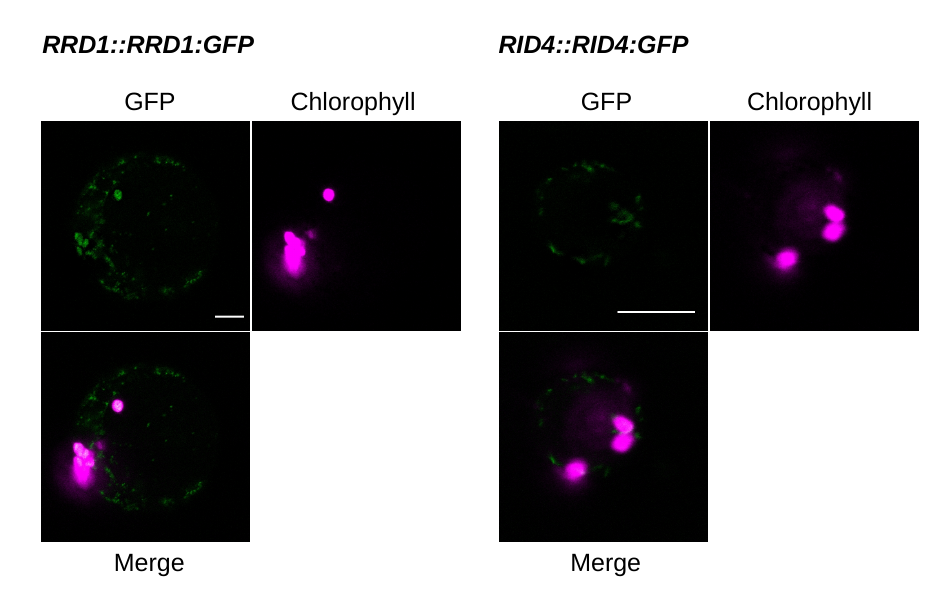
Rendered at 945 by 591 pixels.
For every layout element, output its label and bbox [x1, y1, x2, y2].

text_box [26, 21, 919, 585]
